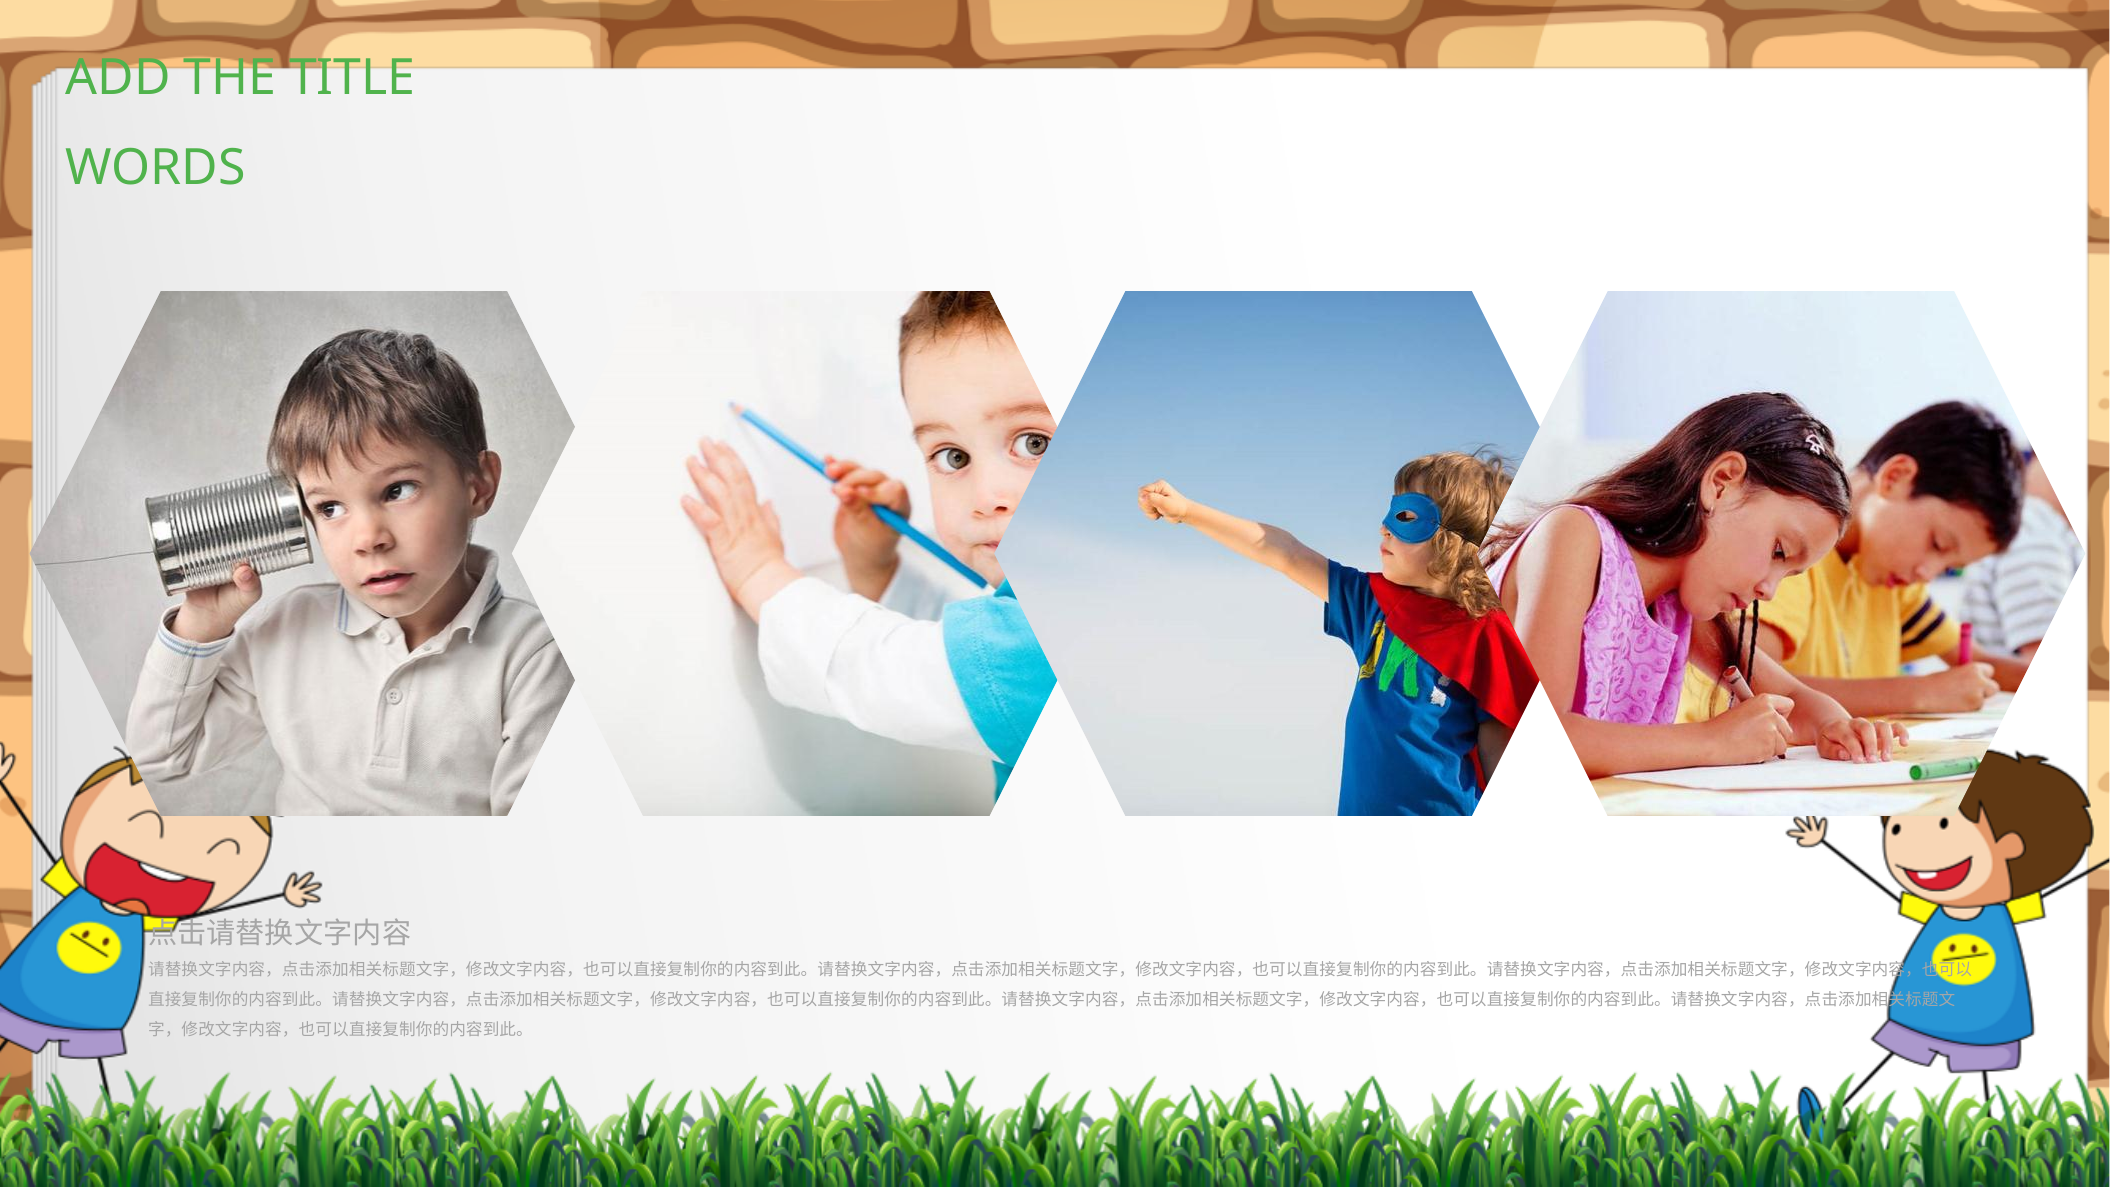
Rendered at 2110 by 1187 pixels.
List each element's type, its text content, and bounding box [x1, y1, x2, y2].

text_box [993, 290, 1540, 817]
text_box 点击请替换文字内容 请替换文字内容，点击添加相关标题文字，修改文字内容，也可以直接复制你的内容到此。请替换文字内容，点击添加相关标题文字，修改文字内容，也可以直接复制你的内容到此。请替换文字内容，点击添加相关标题文字，修改文字内容，也可以直接复制你的内容到此。请替换文字内容，点击添加相关标题文字，修改文字内容，也可以直接复制你的内容到此。请替换文字内容，点击添加相关标题文字，修改文字内容，也可以直接复制你的内容到此。请替换文字内容，点击添加相关标题文字，修改文字内容，也可以直接复制你的内容到此。 [133, 889, 1993, 1047]
picture [0, 0, 2110, 1187]
text_box [510, 290, 1057, 817]
text_box [28, 290, 575, 817]
text_box ADD THE TITLE WORDS [50, 7, 583, 202]
text_box [1475, 290, 2087, 817]
